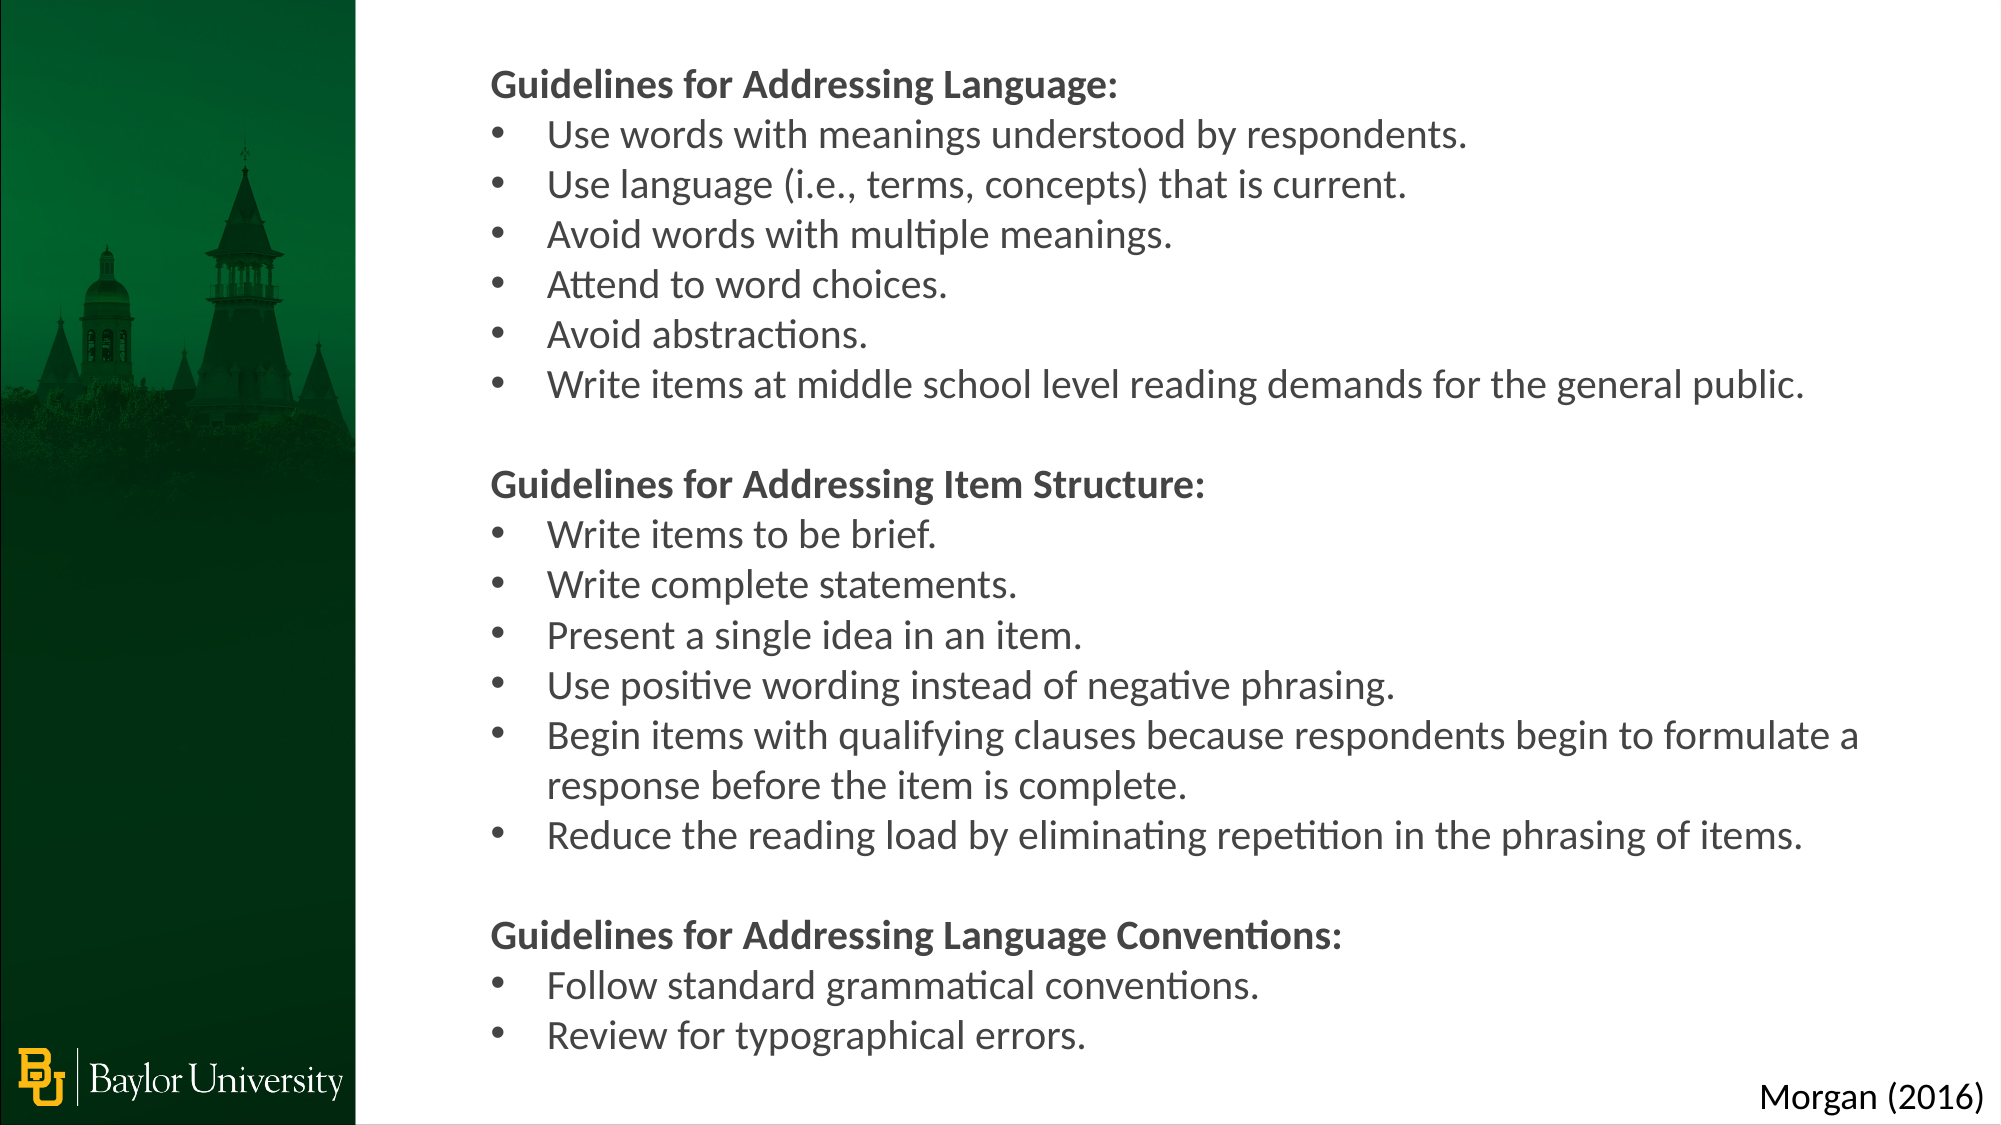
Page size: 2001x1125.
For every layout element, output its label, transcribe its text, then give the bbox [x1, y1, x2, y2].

text_box Morgan (2016) [1602, 1064, 2000, 1125]
text_box Guidelines for Addressing Language: Use words with meanings understood by respondents. Use language (i.e., terms, concepts) that is current. Avoid words with multiple meanings. Attend to word choices. Avoid abstractions. Write items at middle school level reading demands for the general public. Guidelines for Addressing Item Structure: Write items to be brief. Write complete statements. Present a single idea in an item. Use positive wording instead of negative phrasing. Begin items with qualifying clauses because respondents begin to formulate a response before the item is complete. Reduce the reading load by eliminating repetition in the phrasing of items. Guidelines for Addressing Language Conventions: Follow standard grammatical conventions. Review for typographical errors. [475, 49, 1904, 1116]
picture [0, 0, 2001, 1125]
